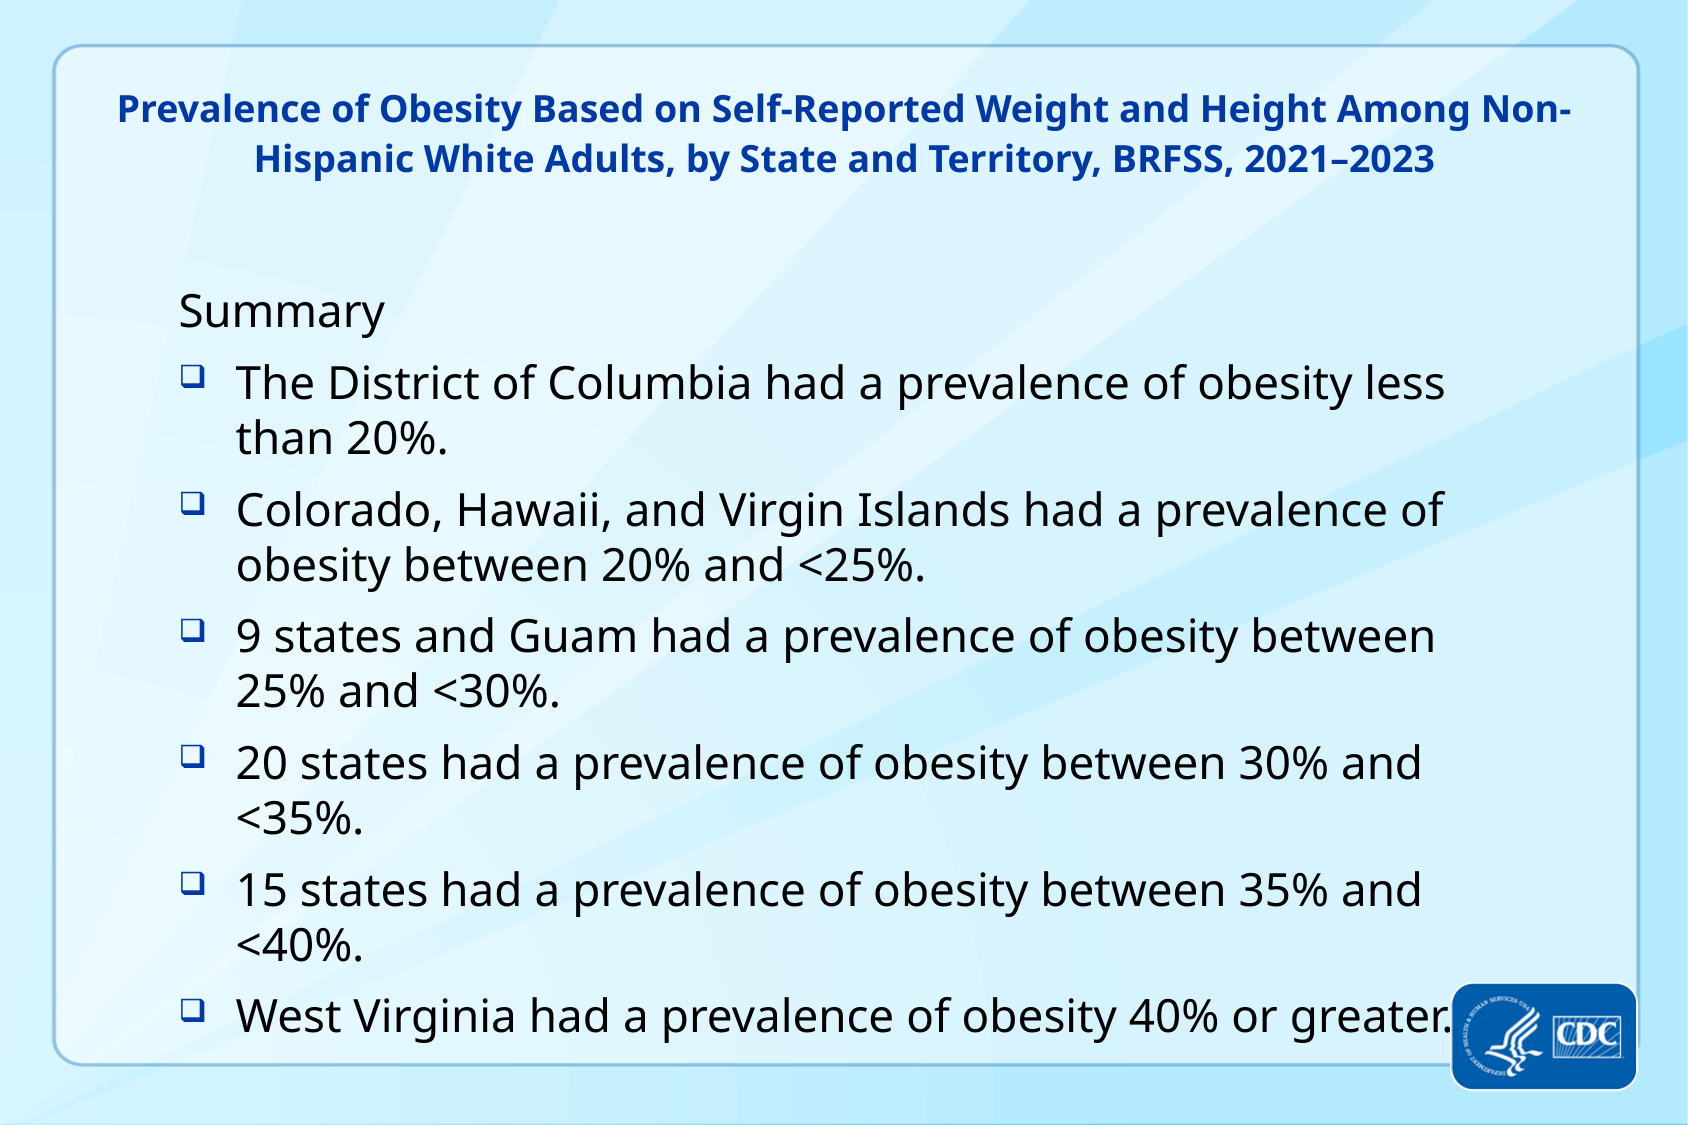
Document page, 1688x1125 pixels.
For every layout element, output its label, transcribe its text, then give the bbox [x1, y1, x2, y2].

picture [0, 0, 1688, 1125]
title Prevalence of Obesity Based on Self-Reported Weight and Height Among Non-Hispanic White Adults, by State and Territory, BRFSS, 2021–2023 [51, 30, 1639, 188]
text_box Summary The District of Columbia had a prevalence of obesity less than 20%. Colorado, Hawaii, and Virgin Islands had a prevalence of obesity between 20% and <25%. 9 states and Guam had a prevalence of obesity between 25% and <30%. 20 states had a prevalence of obesity between 30% and <35%. 15 states had a prevalence of obesity between 35% and <40%. West Virginia had a prevalence of obesity 40% or greater. [163, 274, 1524, 942]
